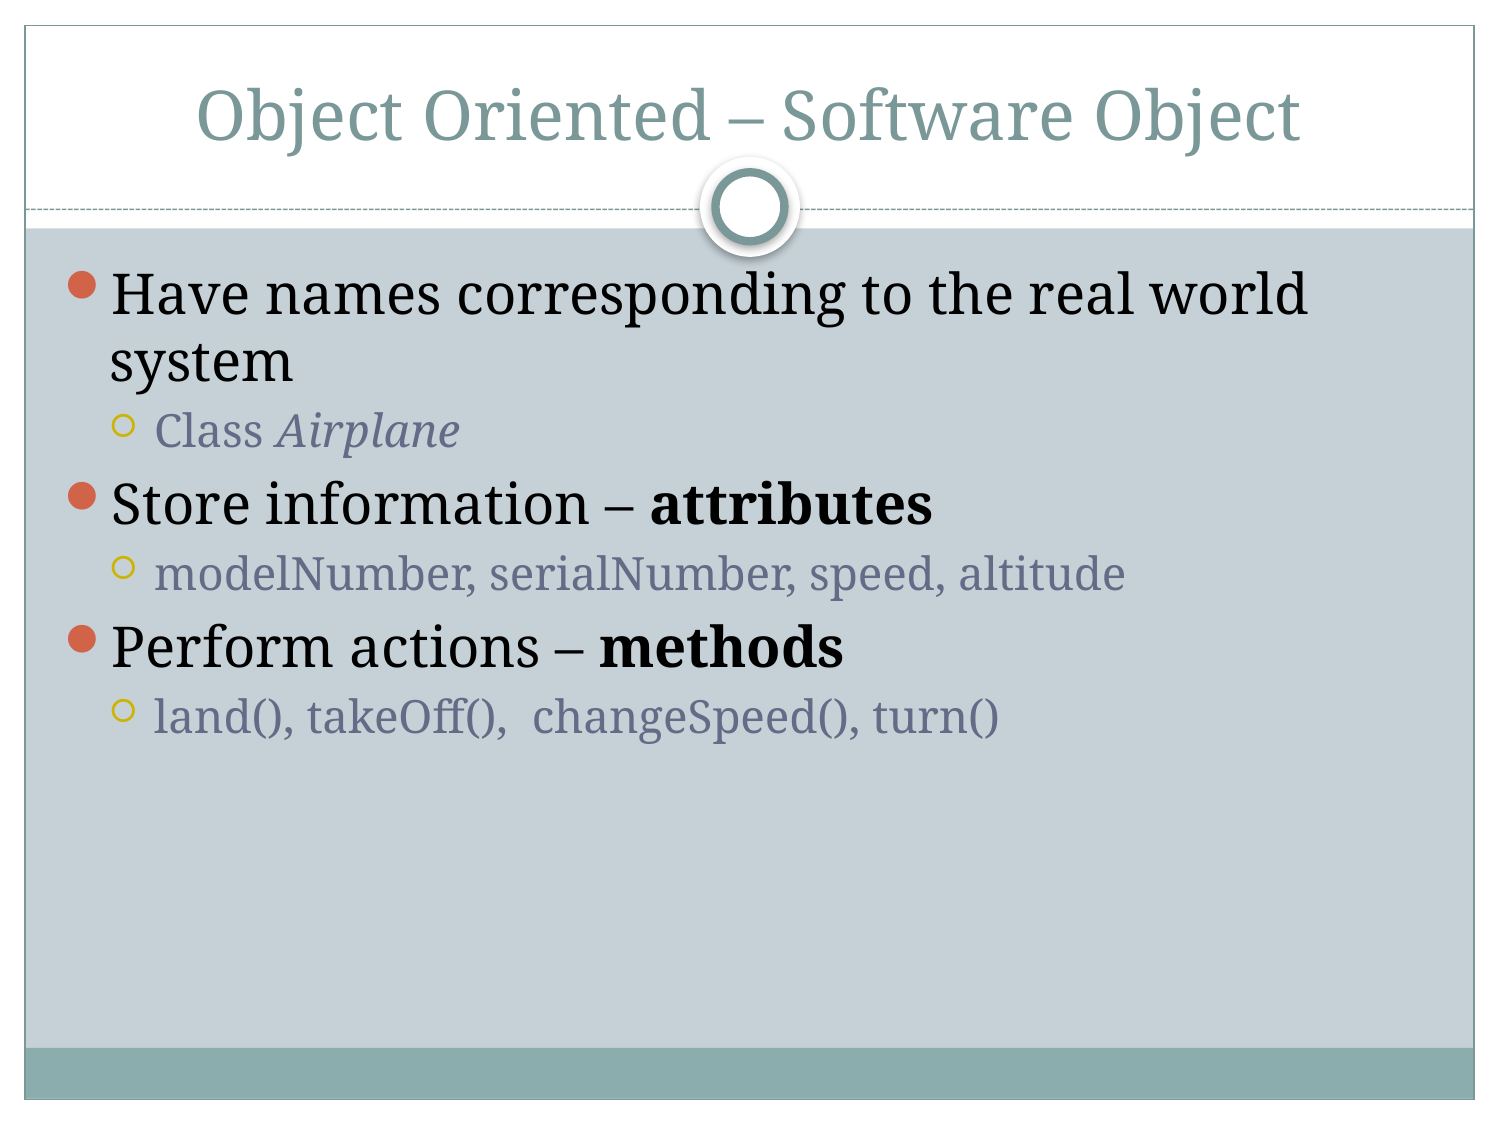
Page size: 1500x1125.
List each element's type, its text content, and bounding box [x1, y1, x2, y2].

title Object Oriented – Software Object [49, 37, 1450, 162]
list Have names corresponding to the real world system Class Airplane Store information – attributes modelNumber, serialNumber, speed, altitude Perform actions – methods land(), takeOff(), changeSpeed(), turn() [49, 250, 1445, 1001]
